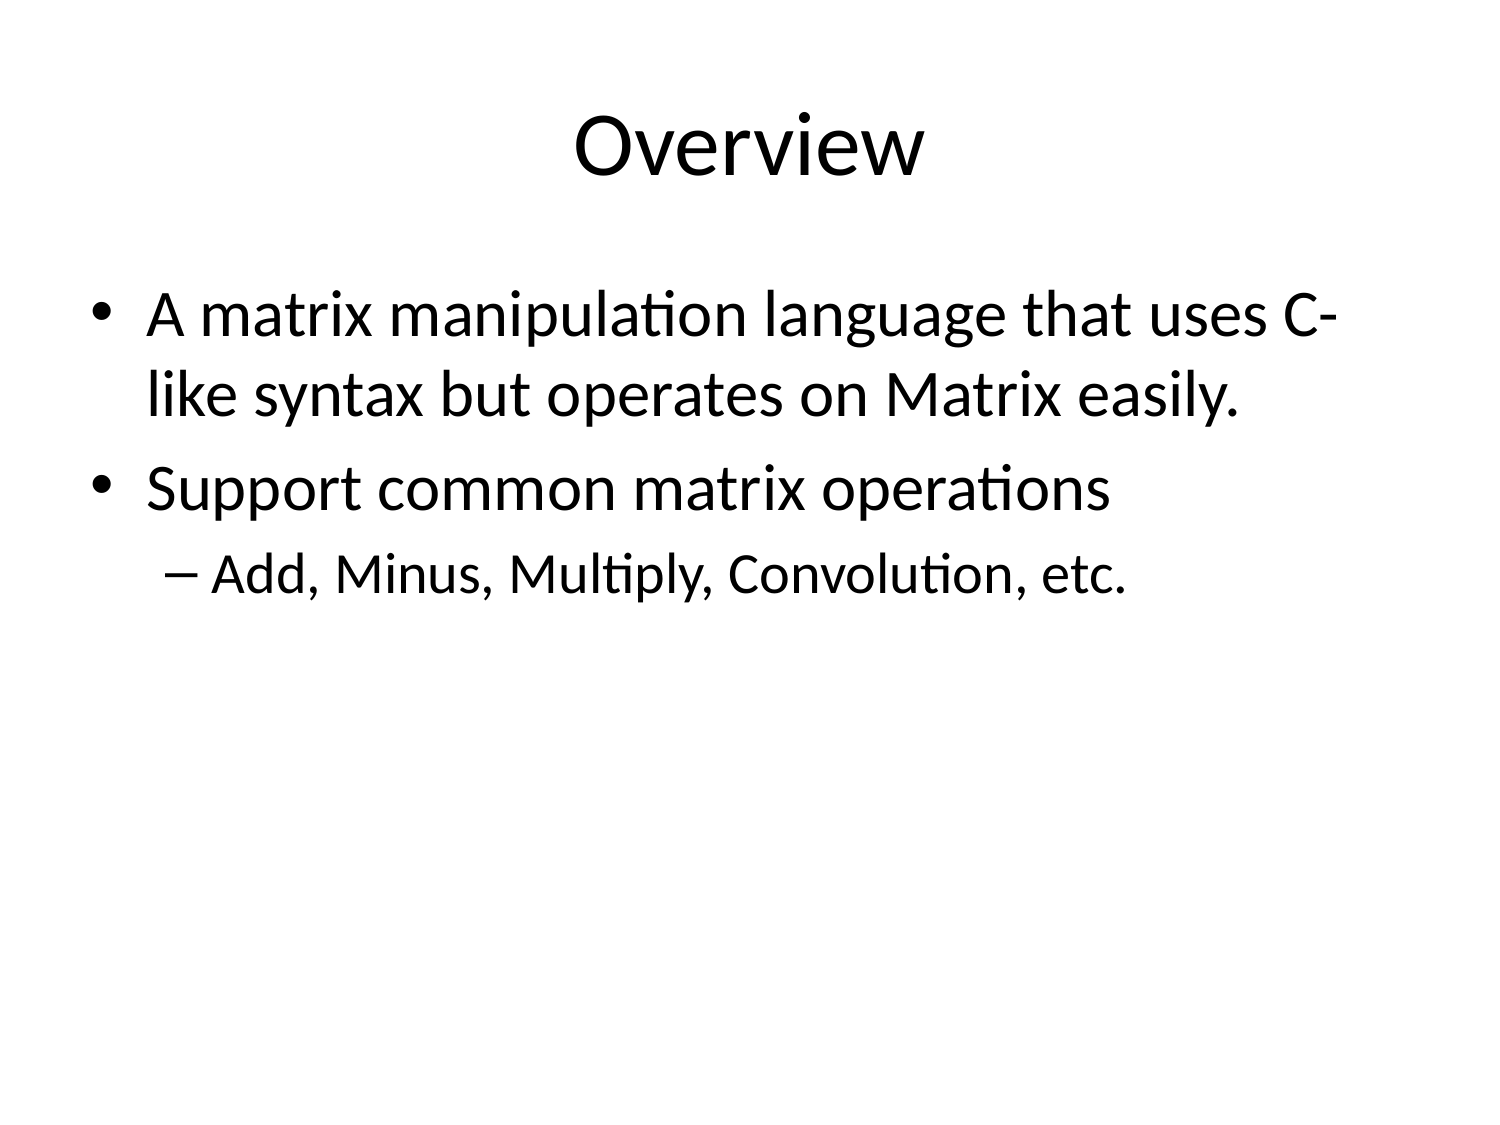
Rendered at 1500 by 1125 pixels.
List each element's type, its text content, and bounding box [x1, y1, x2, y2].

list A matrix manipulation language that uses C-like syntax but operates on Matrix easily. Support common matrix operations Add, Minus, Multiply, Convolution, etc. [75, 262, 1425, 1005]
title Overview [75, 45, 1425, 233]
